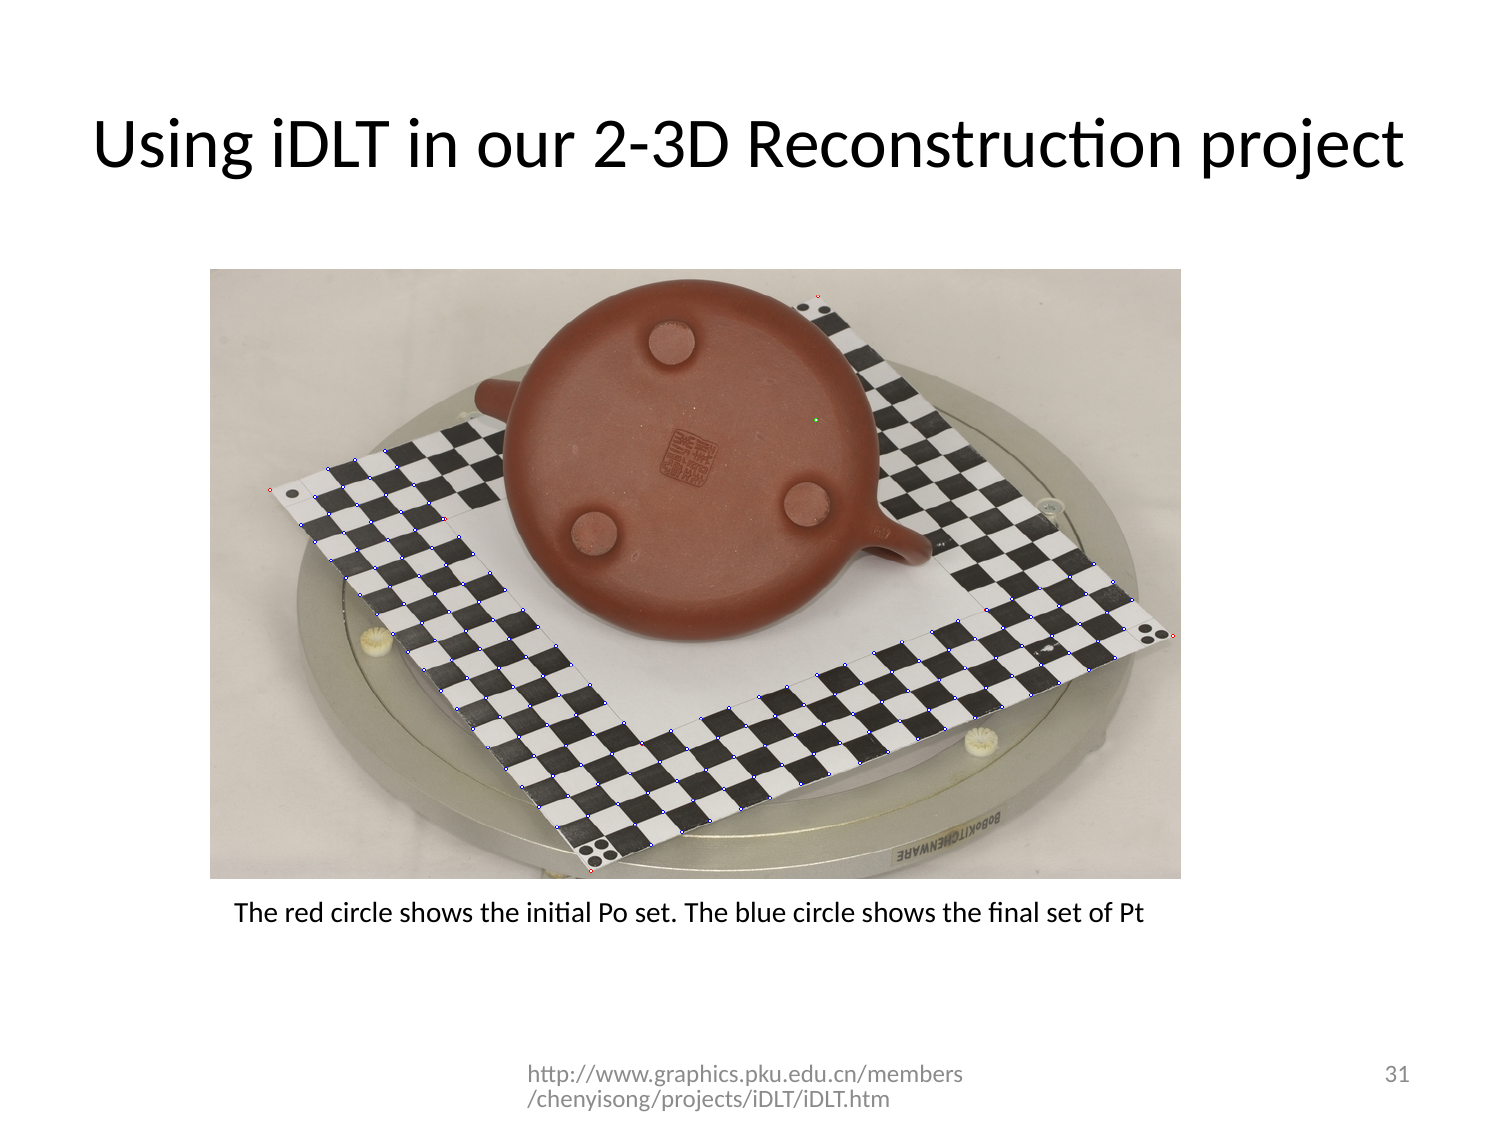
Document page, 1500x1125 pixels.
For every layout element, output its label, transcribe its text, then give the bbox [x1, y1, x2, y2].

title Using iDLT in our 2-3D Reconstruction project [75, 45, 1425, 233]
footer http://www.graphics.pku.edu.cn/members/chenyisong/projects/iDLT/iDLT.htm [512, 1042, 988, 1103]
slide_number 31 [1074, 1042, 1425, 1103]
picture [210, 269, 1181, 879]
text_box The red circle shows the initial Po set. The blue circle shows the final set of Pt [210, 878, 1254, 938]
